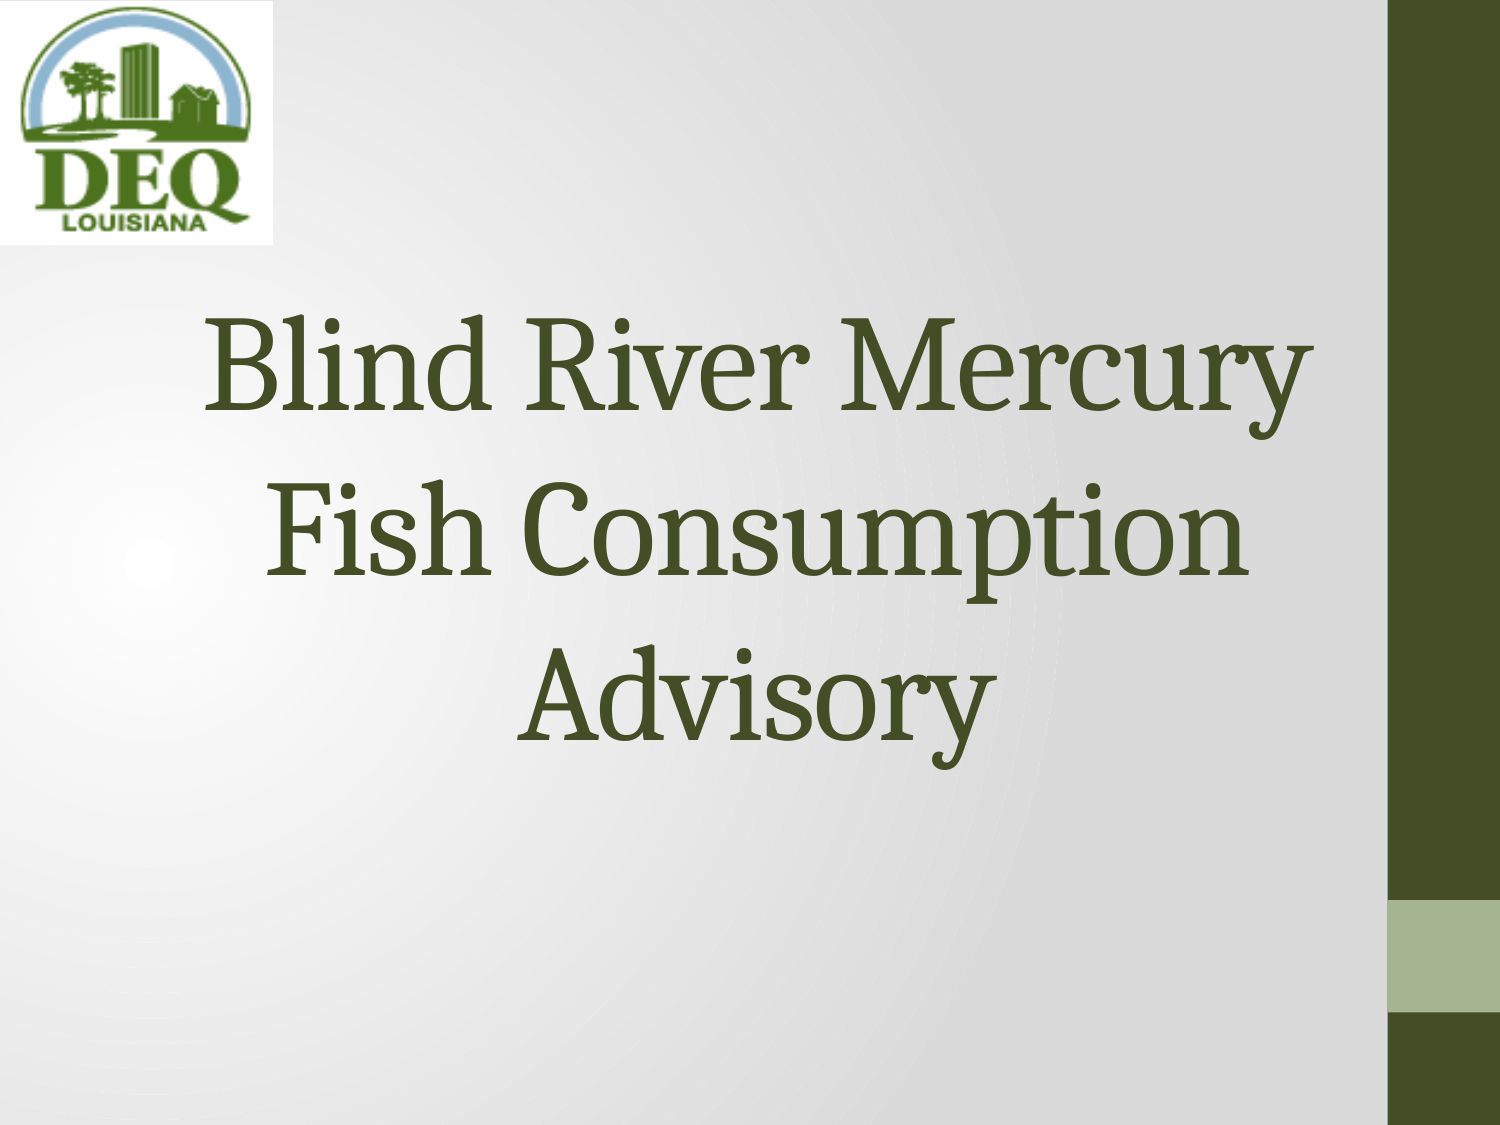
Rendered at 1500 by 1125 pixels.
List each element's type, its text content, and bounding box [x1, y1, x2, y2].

picture [0, 1, 274, 245]
title Blind River Mercury Fish Consumption Advisory [138, 262, 1376, 775]
